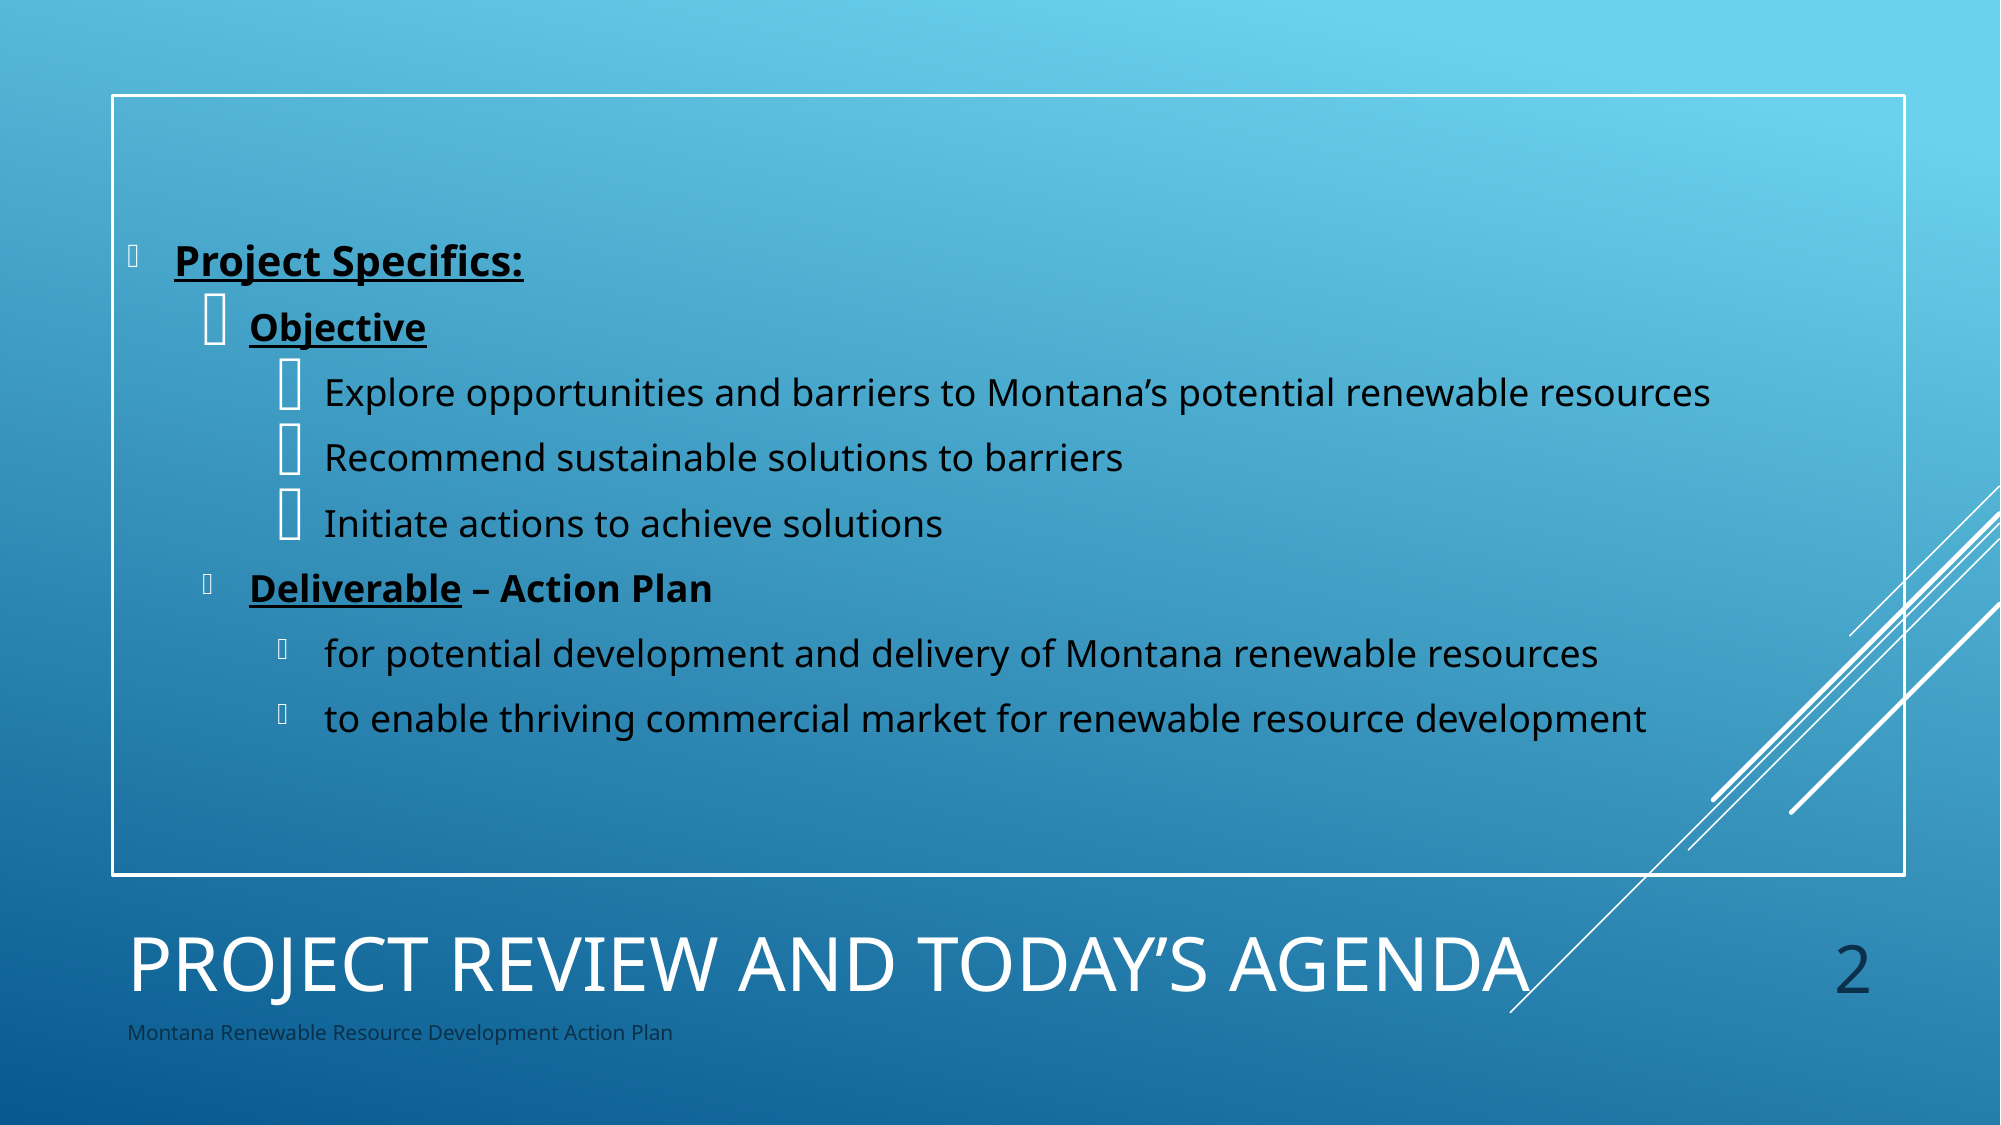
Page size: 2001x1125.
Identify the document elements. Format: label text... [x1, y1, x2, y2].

list Project Specifics: Objective Explore opportunities and barriers to Montana’s potential renewable resources Recommend sustainable solutions to barriers Initiate actions to achieve solutions Deliverable – Action Plan for potential development and delivery of Montana renewable resources to enable thriving commercial market for renewable resource development [112, 95, 1905, 875]
slide_number 2 [1700, 915, 1888, 1025]
footer Montana Renewable Resource Development Action Plan [112, 1012, 1350, 1073]
title Project review and today’s agenda [112, 875, 1754, 1049]
